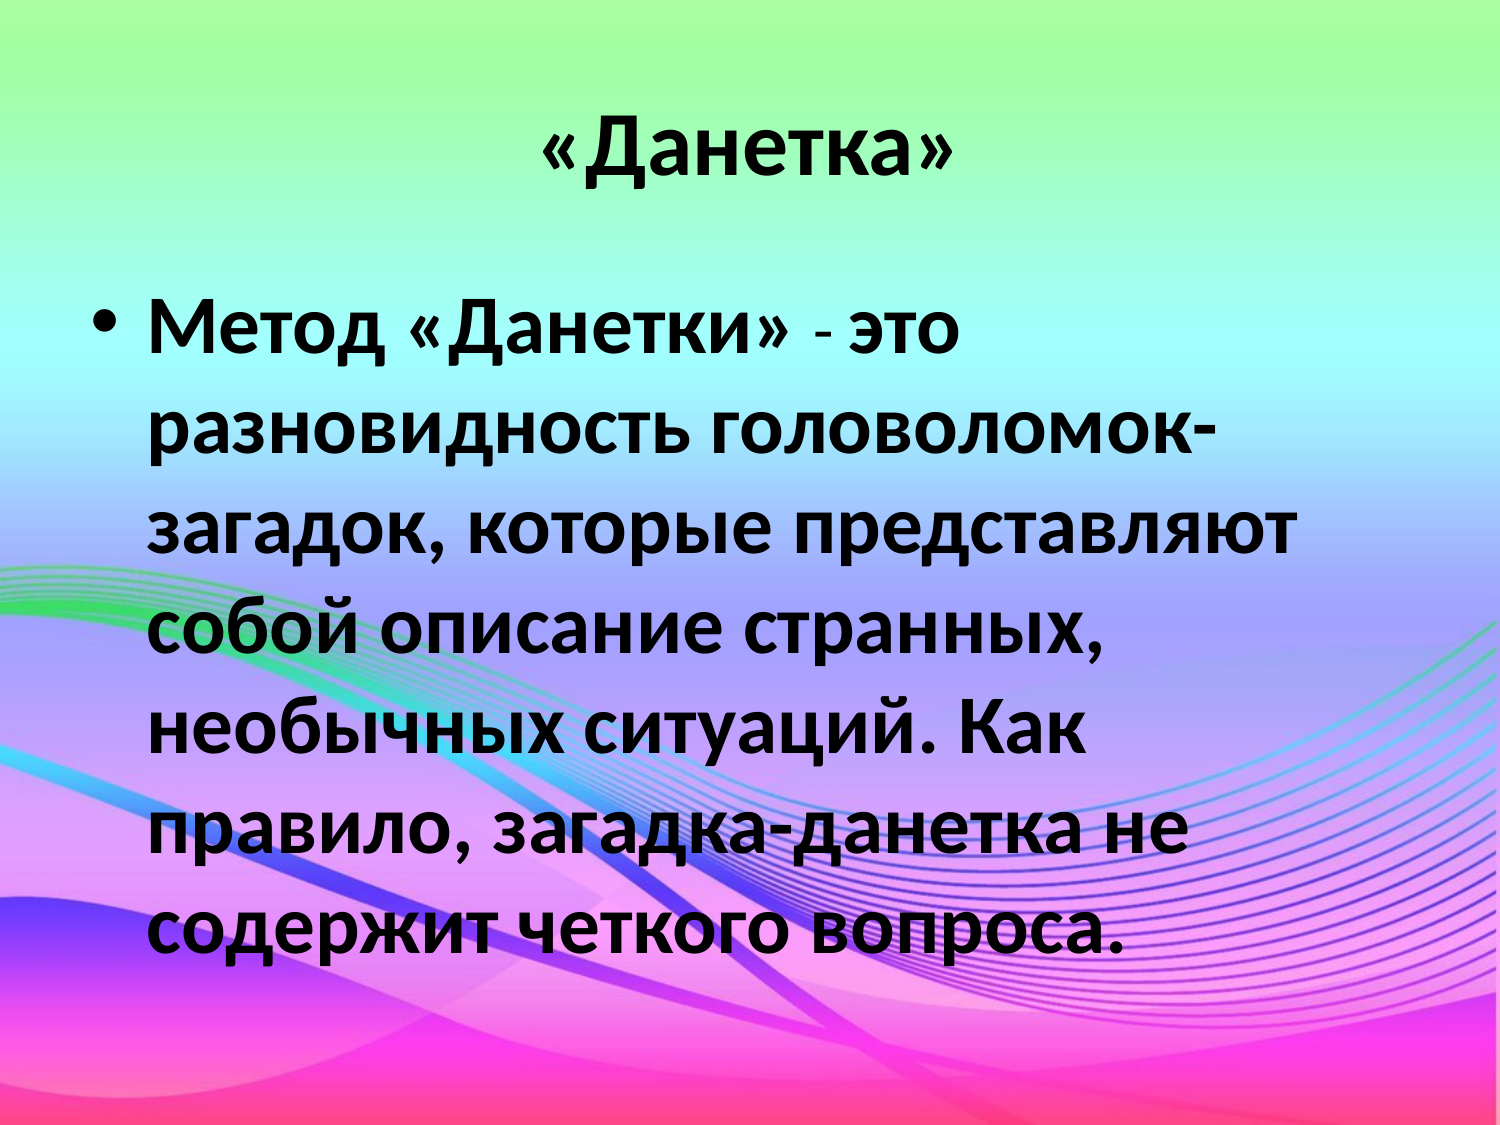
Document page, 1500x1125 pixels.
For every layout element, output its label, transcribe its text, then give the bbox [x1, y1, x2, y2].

title «Данетка» [75, 45, 1425, 233]
list Метод «Данетки» - это разновидность головоломок-загадок, которые представляют собой описание странных, необычных ситуаций. Как правило, загадка-данетка не содержит четкого вопроса. [75, 262, 1425, 1005]
picture [0, 0, 1500, 1125]
